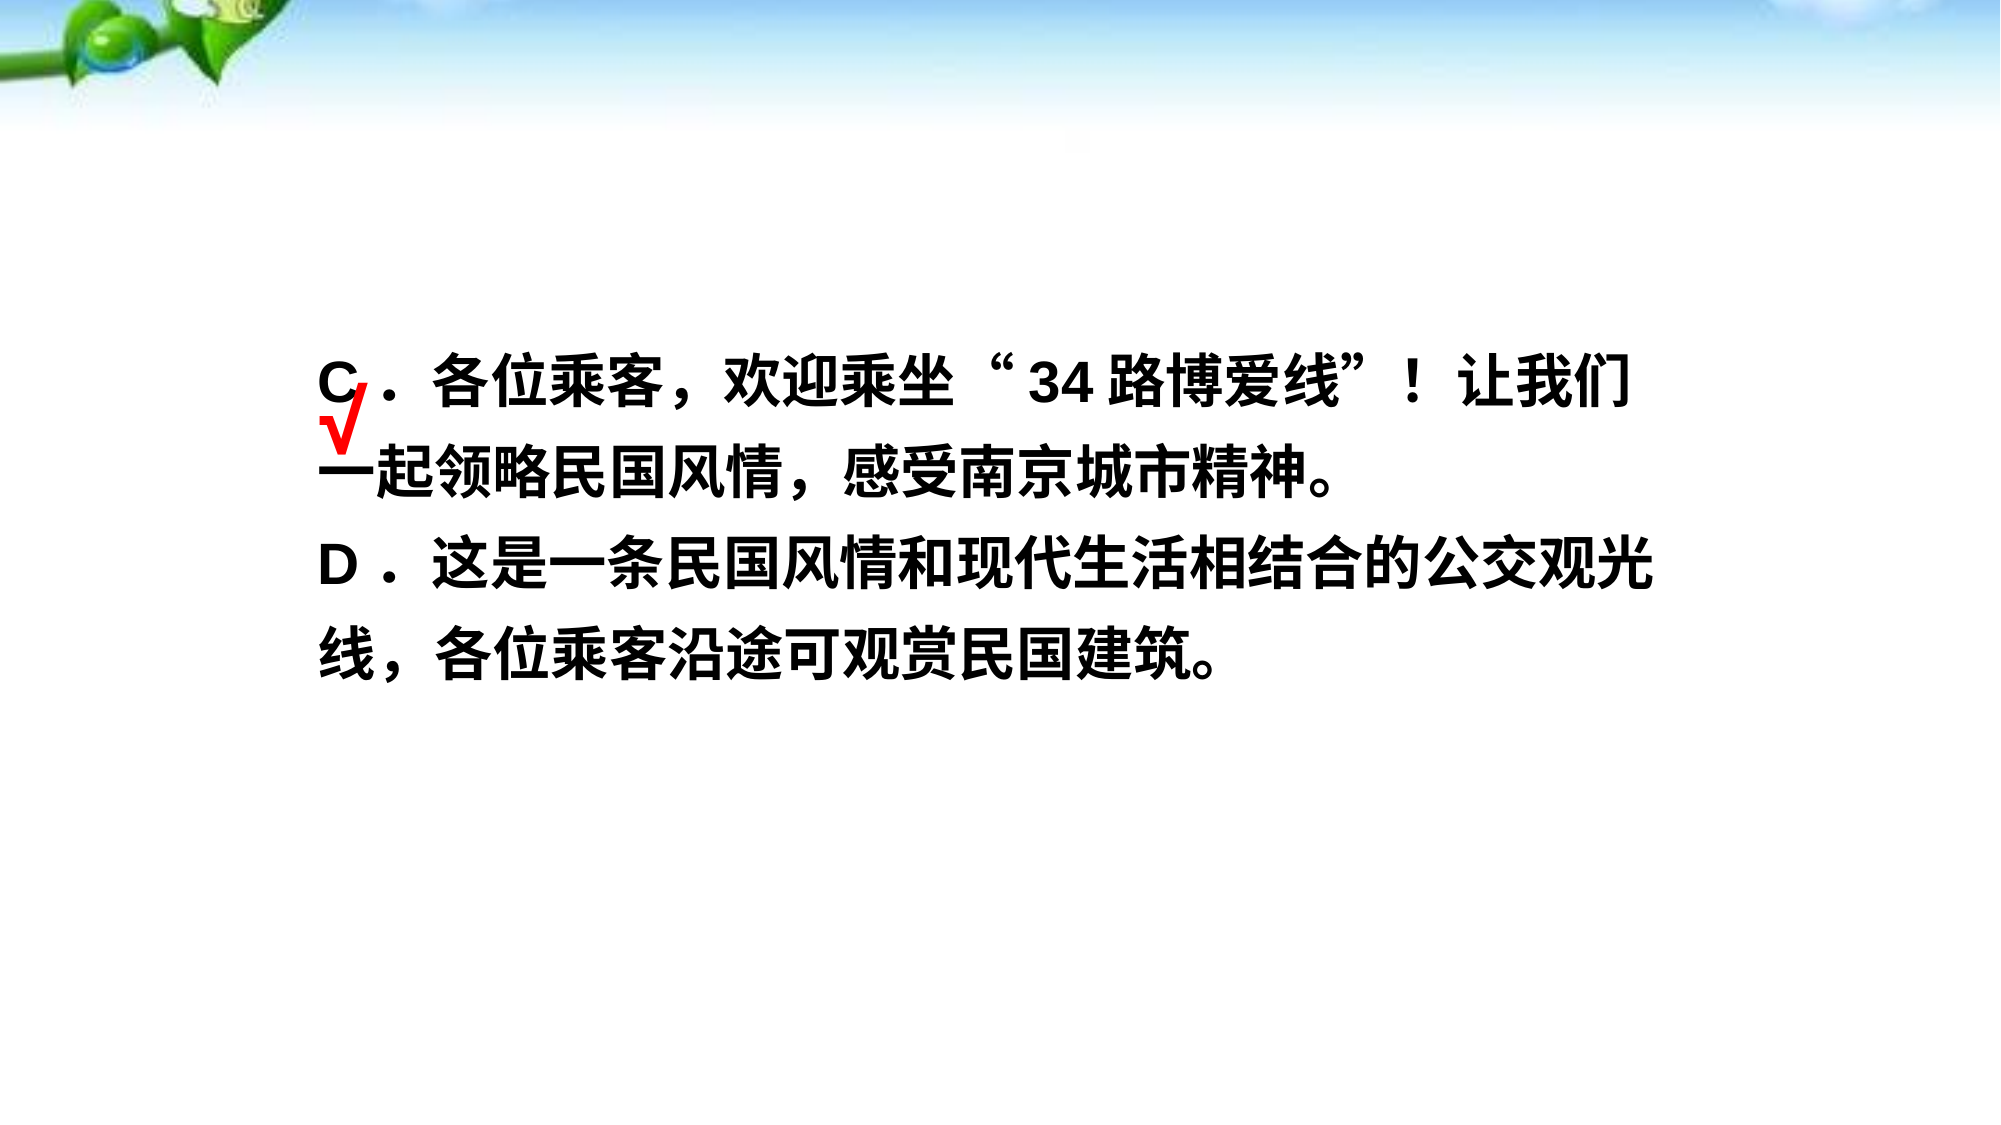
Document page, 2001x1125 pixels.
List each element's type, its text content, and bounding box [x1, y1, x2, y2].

text_box √ [303, 333, 427, 479]
text_box C．各位乘客，欢迎乘坐“34路博爱线”！让我们一起领略民国风情，感受南京城市精神。 D．这是一条民国风情和现代生活相结合的公交观光线，各位乘客沿途可观赏民国建筑。 [303, 316, 1686, 695]
picture [0, 0, 2001, 1125]
